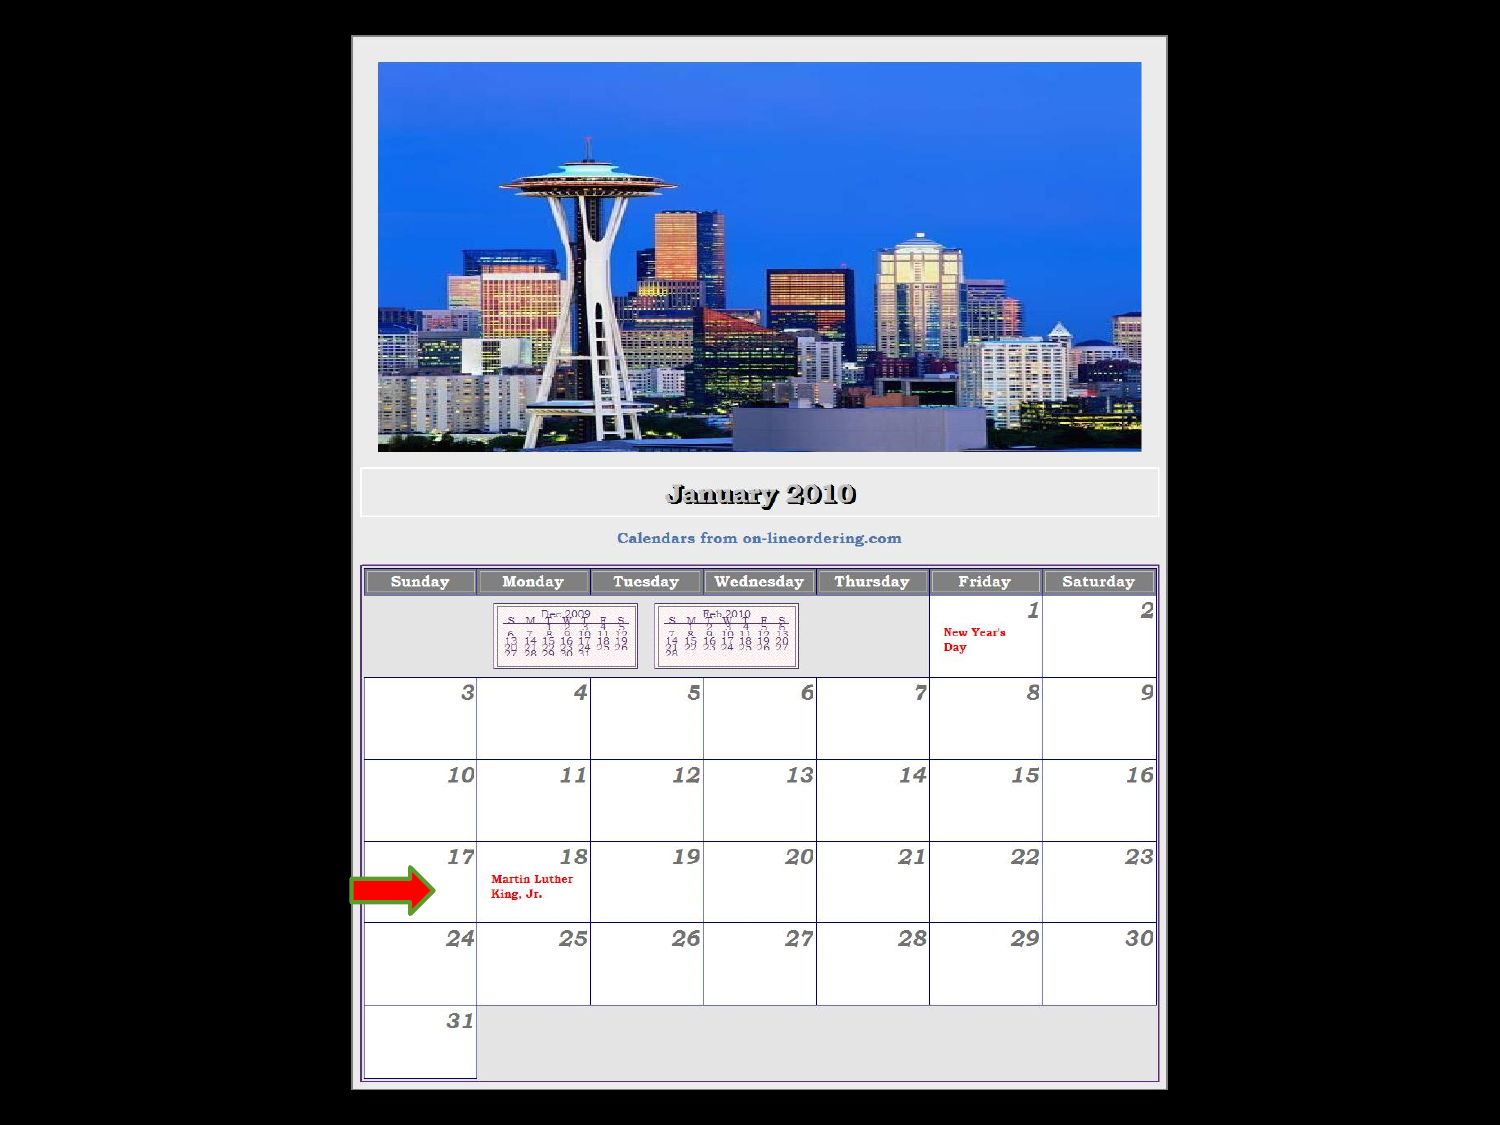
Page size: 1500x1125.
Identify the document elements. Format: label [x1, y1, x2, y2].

picture [351, 34, 1169, 1091]
